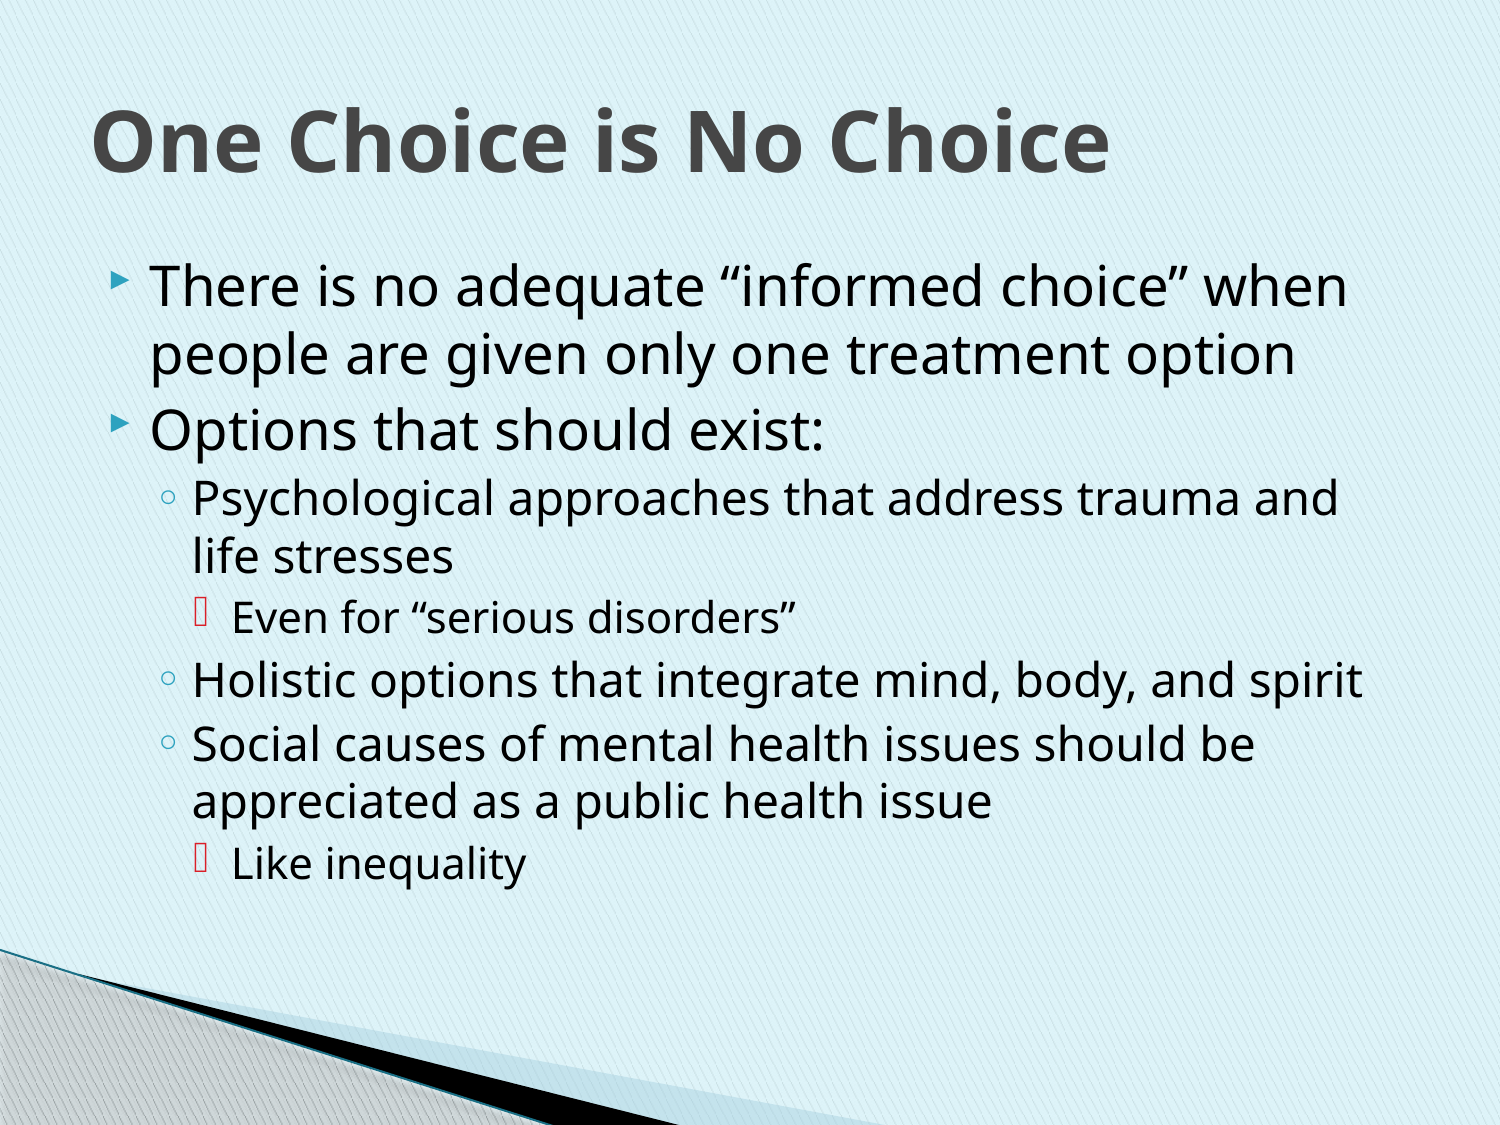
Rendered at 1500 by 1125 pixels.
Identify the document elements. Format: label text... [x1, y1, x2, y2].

title One Choice is No Choice [75, 45, 1425, 233]
list There is no adequate “informed choice” when people are given only one treatment option Options that should exist: Psychological approaches that address trauma and life stresses Even for “serious disorders” Holistic options that integrate mind, body, and spirit Social causes of mental health issues should be appreciated as a public health issue Like inequality [75, 243, 1425, 986]
